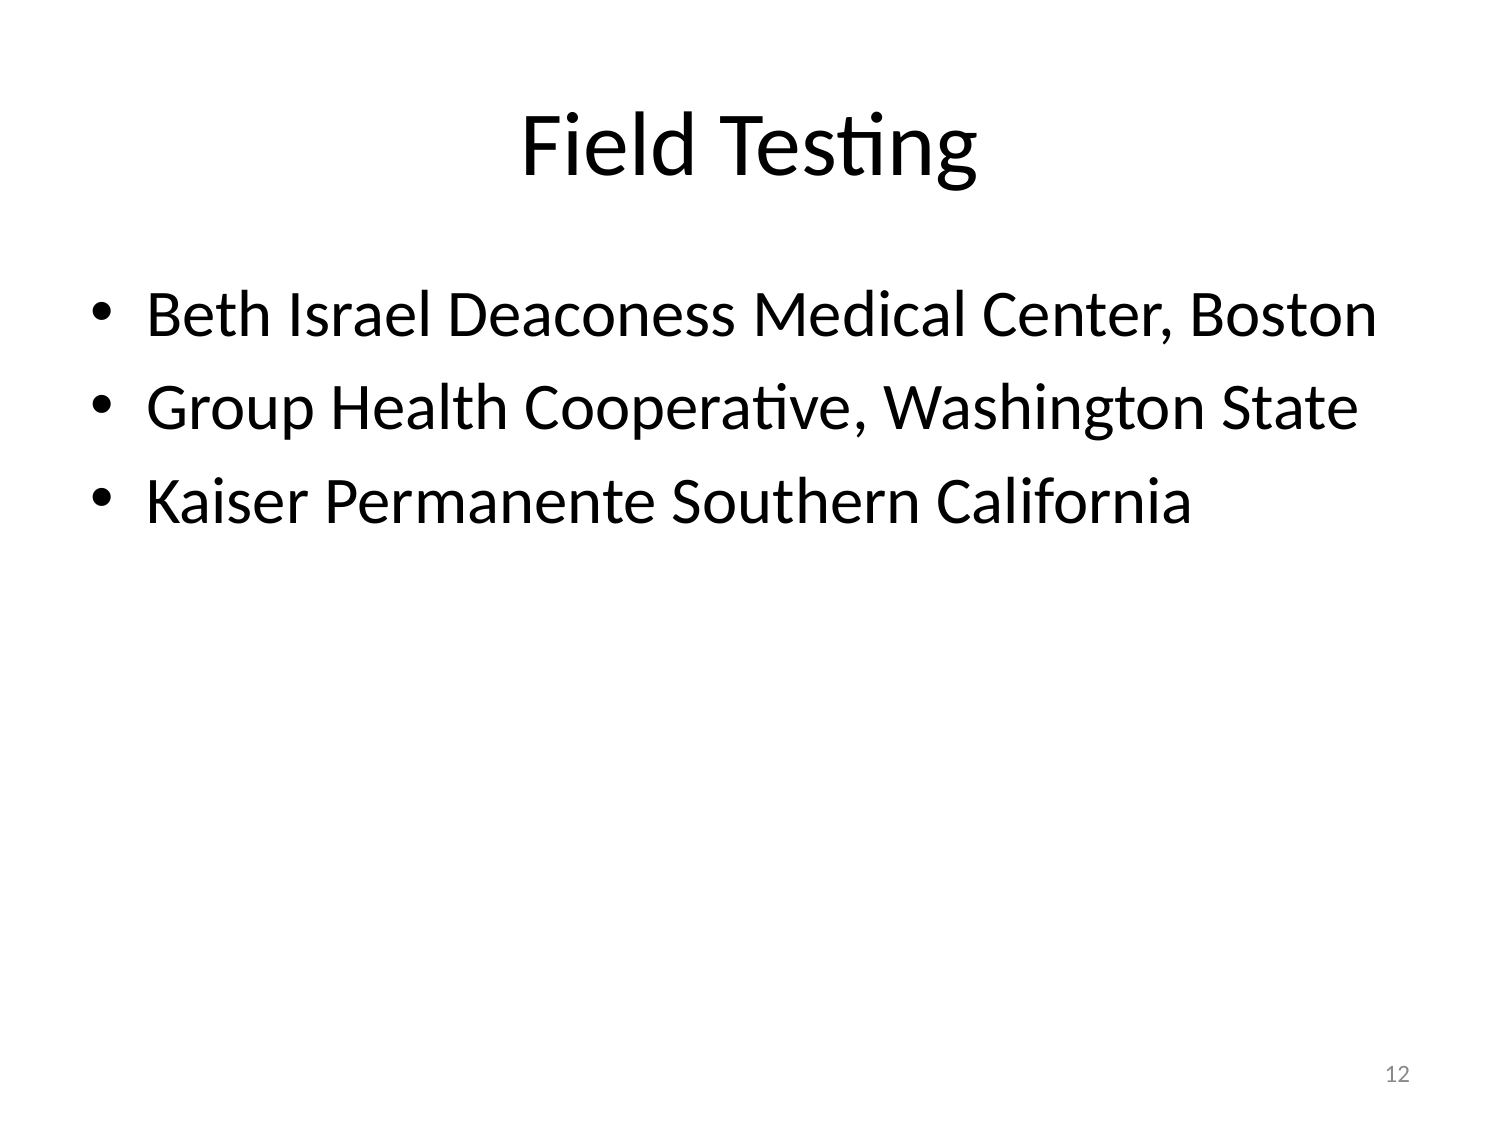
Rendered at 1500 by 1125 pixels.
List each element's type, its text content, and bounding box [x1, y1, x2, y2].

slide_number 12 [1074, 1042, 1425, 1103]
list Beth Israel Deaconess Medical Center, Boston Group Health Cooperative, Washington State Kaiser Permanente Southern California [75, 262, 1425, 1005]
title Field Testing [75, 45, 1425, 233]
